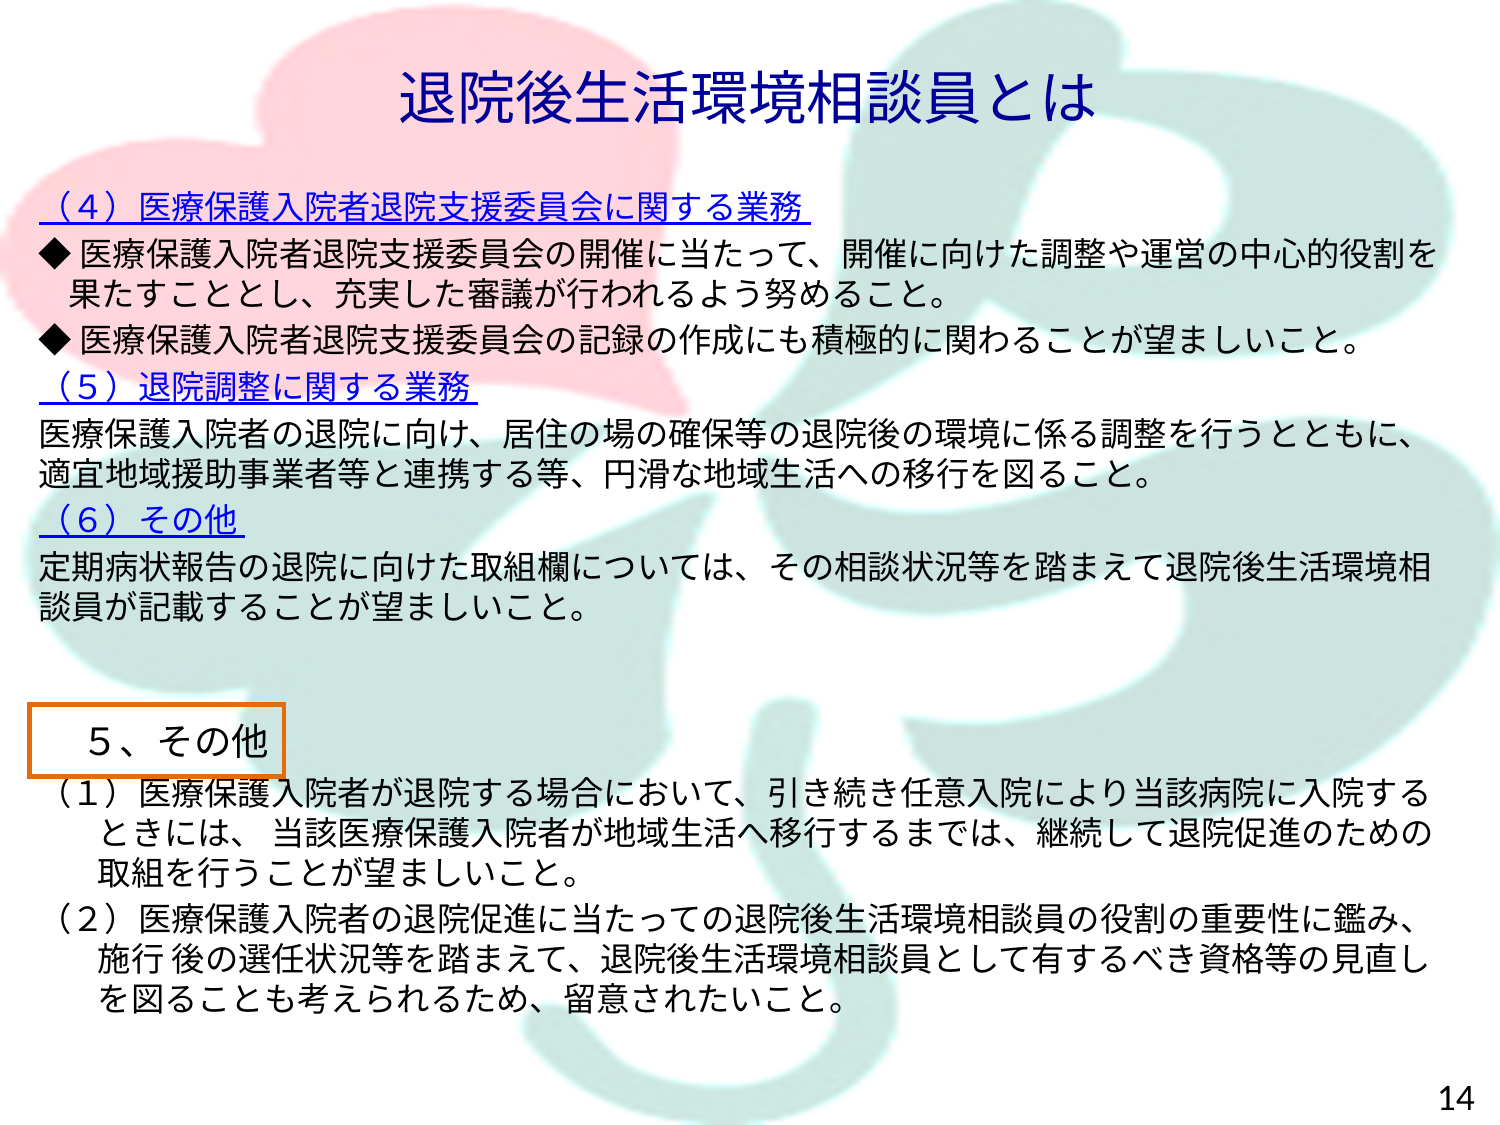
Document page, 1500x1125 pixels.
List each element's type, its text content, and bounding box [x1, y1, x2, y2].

list （４）医療保護入院者退院支援委員会に関する業務 ◆医療保護入院者退院支援委員会の開催に当たって、開催に向けた調整や運営の中心的役割を果たすこととし、充実した審議が行われるよう努めること。 ◆医療保護入院者退院支援委員会の記録の作成にも積極的に関わることが望ましいこと。 （５）退院調整に関する業務 医療保護入院者の退院に向け、居住の場の確保等の退院後の環境に係る調整を行うとともに、適宜地域援助事業者等と連携する等、円滑な地域生活への移行を図ること。 （６）その他 定期病状報告の退院に向けた取組欄については、その相談状況等を踏まえて退院後生活環境相談員が記載することが望ましいこと。 （１）医療保護入院者が退院する場合において、引き続き任意入院により当該病院に入院するときには、 当該医療保護入院者が地域生活へ移行するまでは、継続して退院促進のための取組を行うことが望ましいこと。 （２）医療保護入院者の退院促進に当たっての退院後生活環境相談員の役割の重要性に鑑み、施行 後の選任状況等を踏まえて、退院後生活環境相談員として有するべき資格等の見直しを図ることも考えられるため、留意されたいこと。 [23, 178, 1477, 1054]
text_box ５、その他 [29, 704, 284, 777]
text_box 退院後生活環境相談員とは [50, 49, 1447, 143]
slide_number 14 [1139, 1065, 1490, 1125]
picture [0, 0, 1500, 1125]
